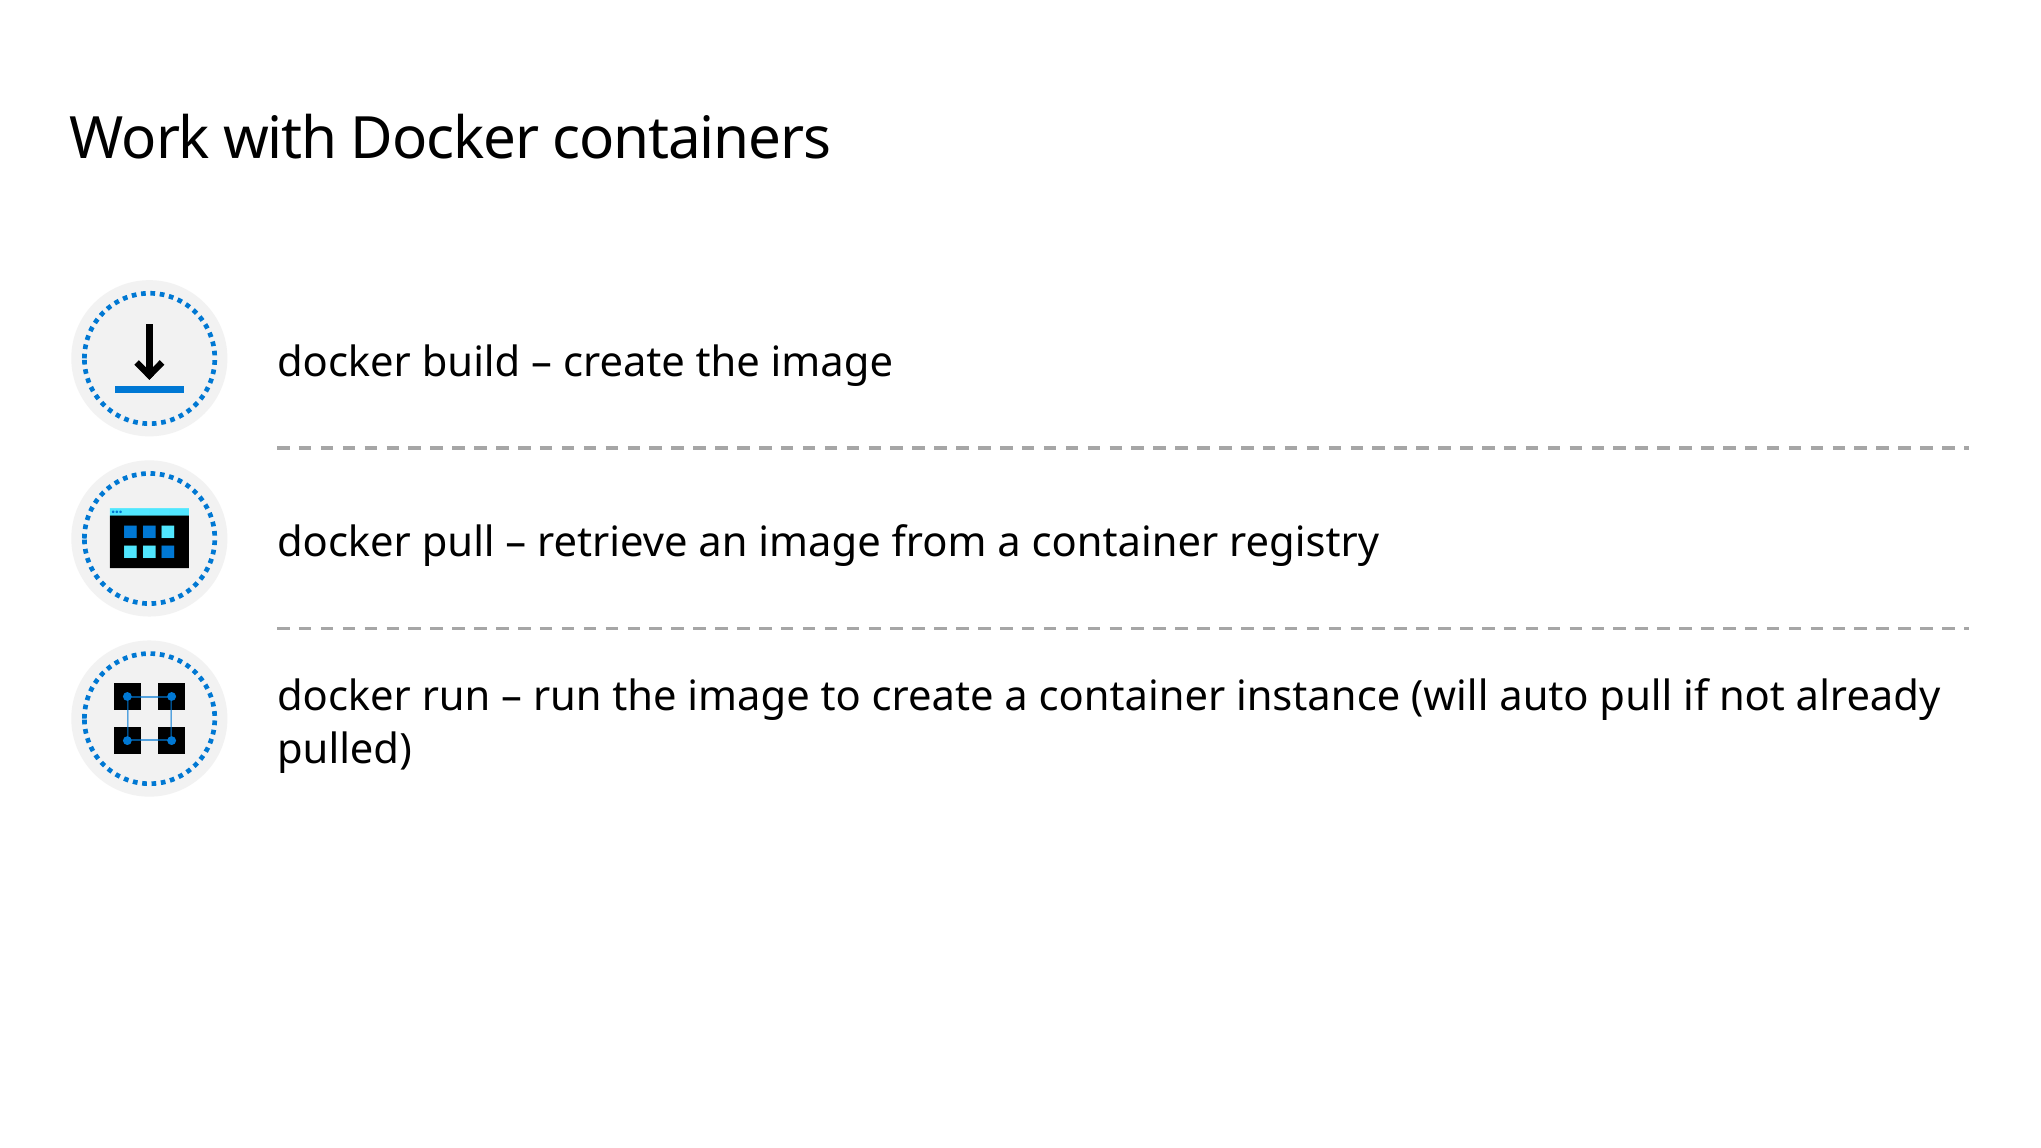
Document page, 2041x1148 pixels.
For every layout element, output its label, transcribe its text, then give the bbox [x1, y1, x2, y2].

picture [70, 459, 228, 617]
text_box docker pull – retrieve an image from a container registry [276, 511, 1970, 566]
title Work with Docker containers [70, 103, 1969, 172]
text_box docker build – create the image [276, 330, 1970, 385]
picture [70, 639, 228, 797]
text_box docker run – run the image to create a container instance (will auto pull if not already pulled) [276, 664, 1970, 773]
picture [70, 279, 228, 437]
